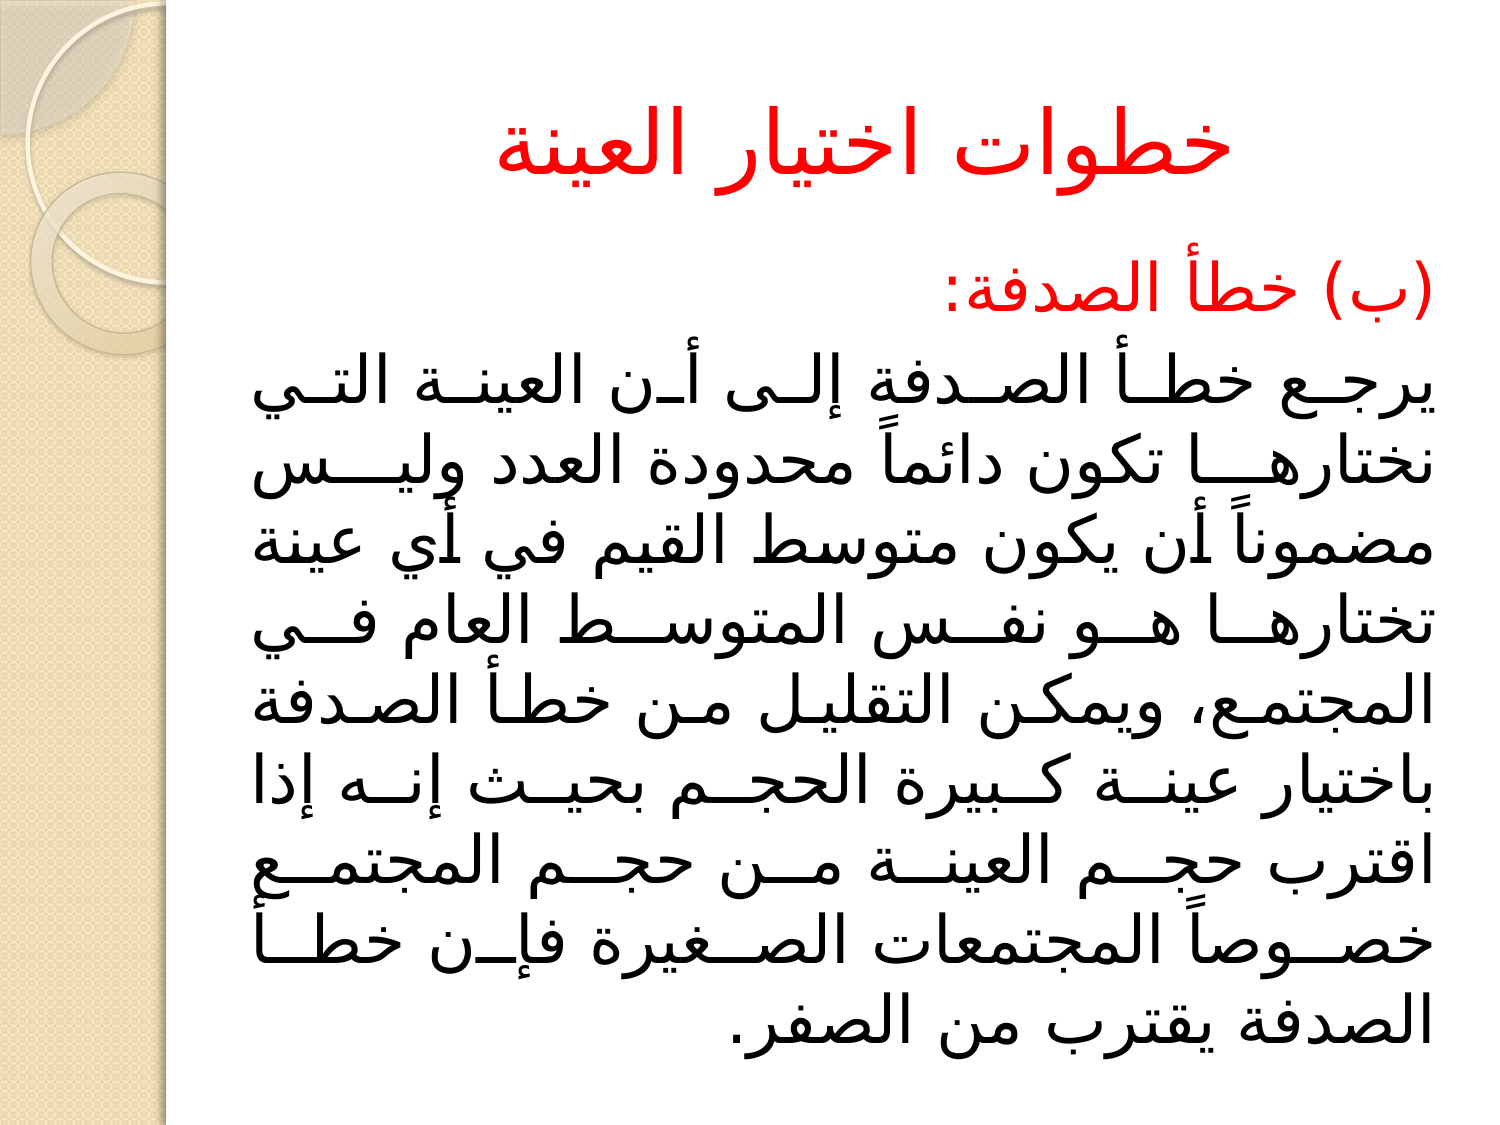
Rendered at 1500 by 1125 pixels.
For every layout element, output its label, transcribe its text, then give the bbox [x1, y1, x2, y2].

list (ب) خطأ الصدفة: يرجع خطأ الصدفة إلى أن العينة التي نختارها تكون دائماً محدودة العدد وليس مضموناً أن يكون متوسط القيم في أي عينة تختارها هو نفس المتوسط العام في المجتمع، ويمكن التقليل من خطأ الصدفة باختيار عينة كبيرة الحجم بحيث إنه إذا اقترب حجم العينة من حجم المجتمع خصوصاً المجتمعات الصغيرة فإن خطأ الصدفة يقترب من الصفر. [235, 237, 1466, 1025]
title خطوات اختيار العينة [235, 45, 1466, 233]
